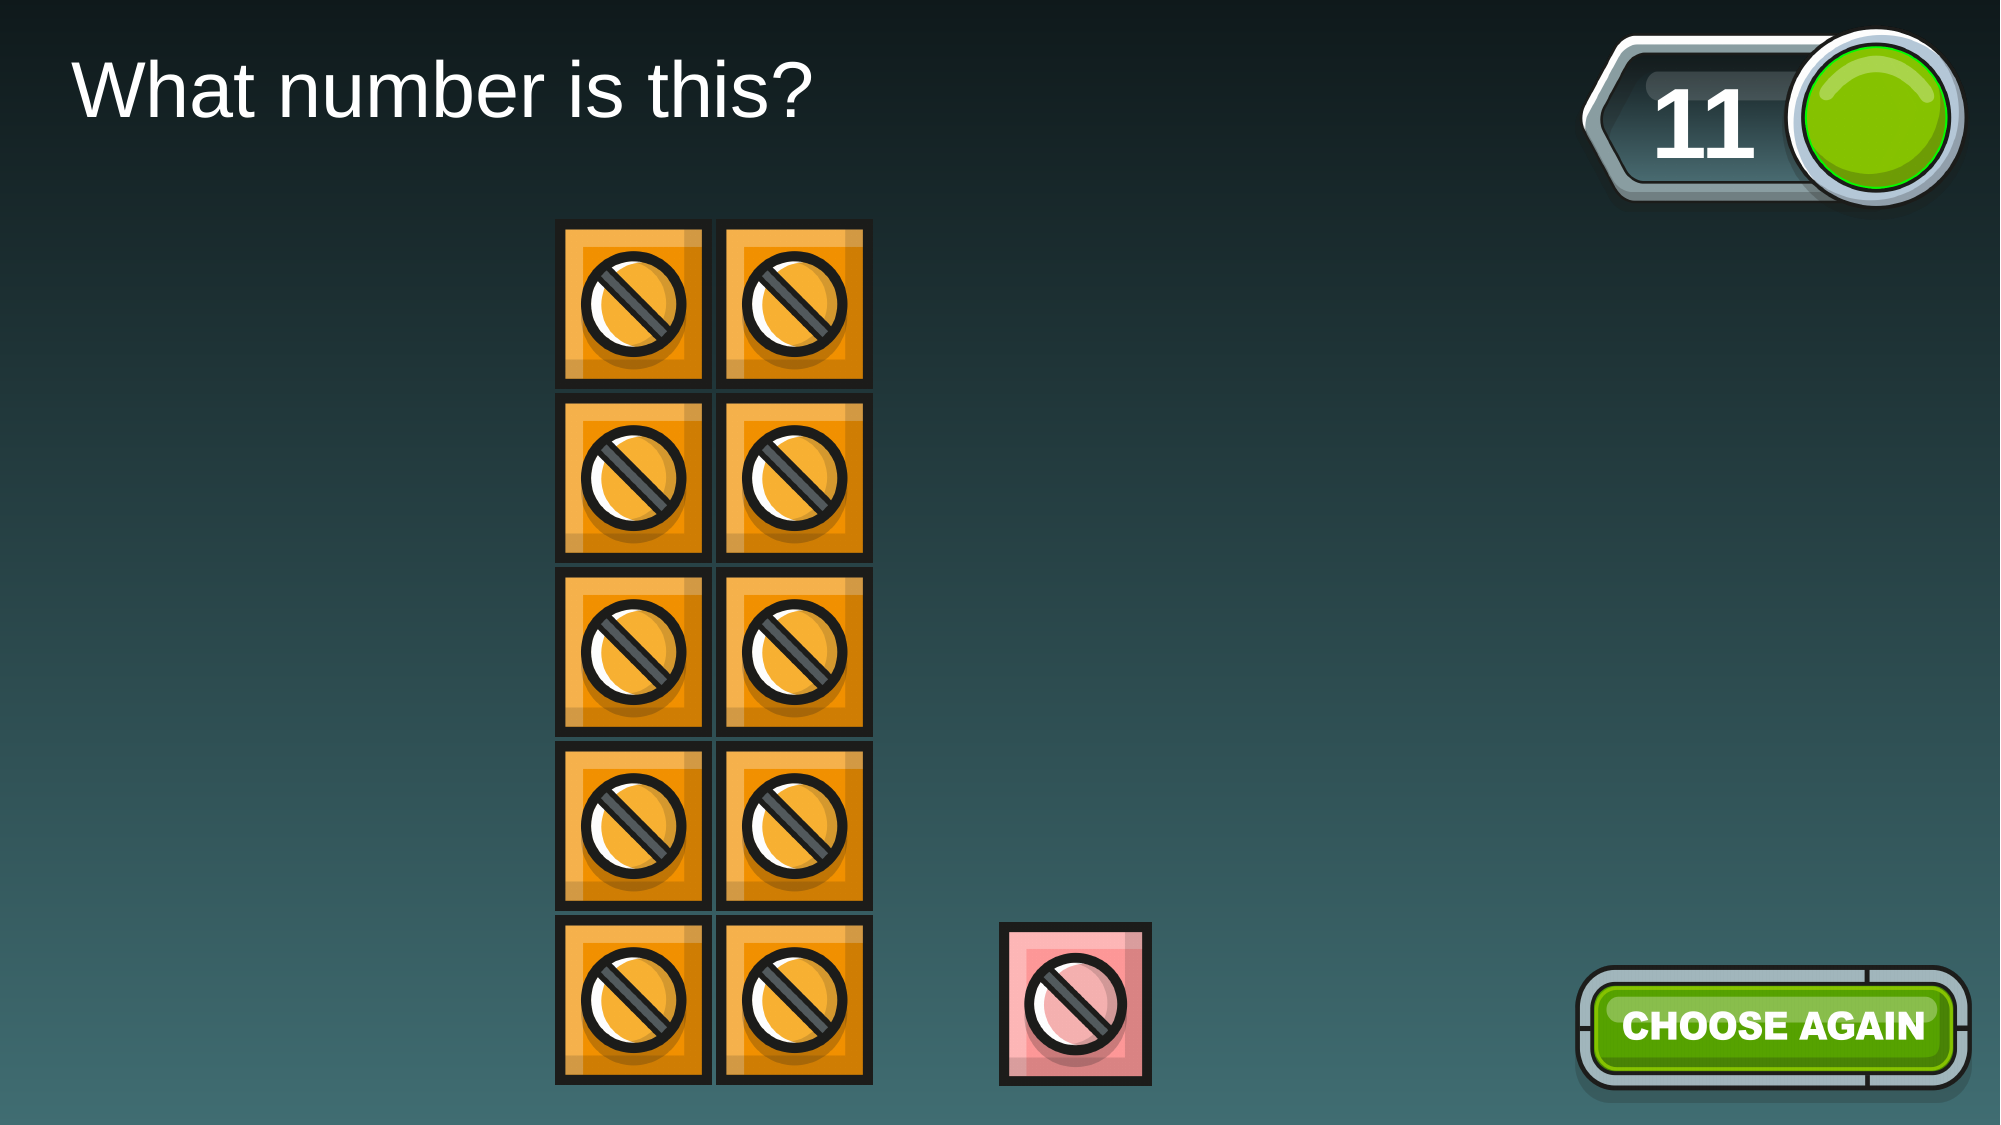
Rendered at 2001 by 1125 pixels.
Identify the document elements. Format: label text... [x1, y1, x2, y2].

picture [1575, 25, 1971, 221]
text_box What number is this? [55, 30, 1093, 162]
picture [554, 393, 712, 563]
picture [999, 922, 1152, 1086]
picture [716, 741, 873, 911]
picture [716, 915, 873, 1085]
picture [554, 567, 712, 737]
picture [1575, 965, 1972, 1104]
picture [716, 219, 873, 389]
picture [716, 567, 873, 737]
picture [554, 219, 712, 389]
picture [716, 393, 873, 563]
picture [554, 741, 712, 911]
picture [554, 915, 712, 1085]
